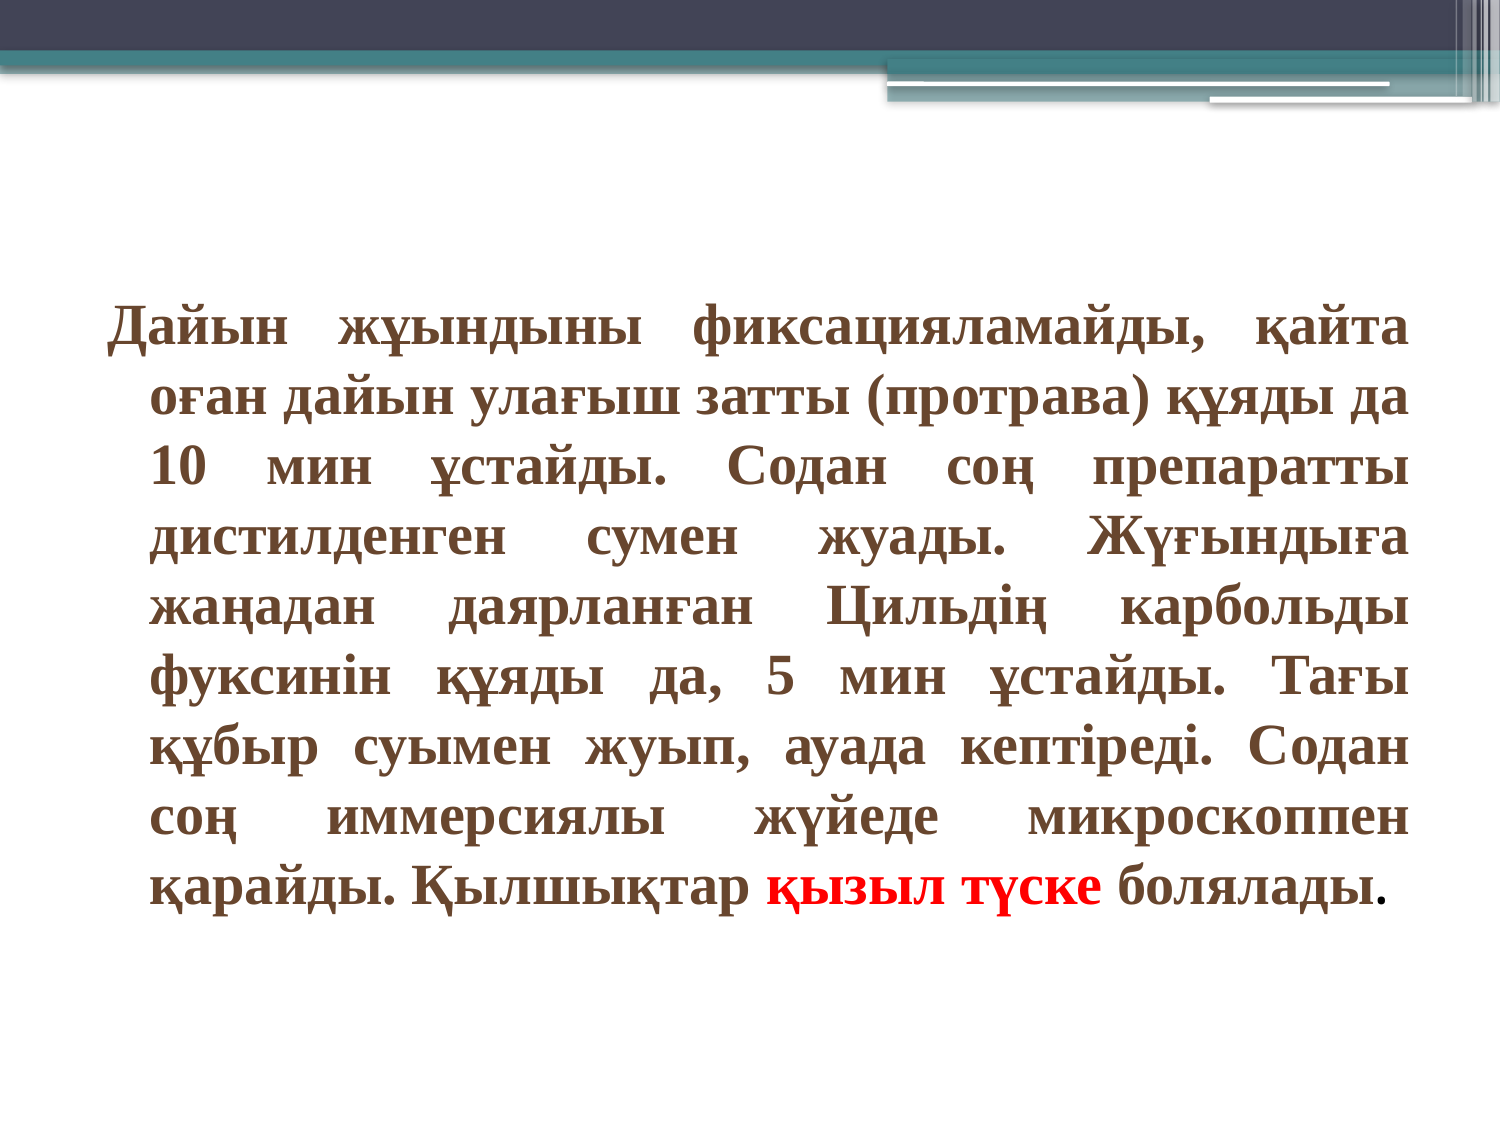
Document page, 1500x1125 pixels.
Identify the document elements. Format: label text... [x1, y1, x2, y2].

list Дайын жұындыны фиксацияламайды, қайта оған дайын улағыш затты (протрава) құяды да 10 мин ұстайды. Содан соң препаратты дистилденген сумен жуады. Жүғындыға жаңадан даярланған Цильдің карбольды фуксинін құяды да, 5 мин ұстайды. Тағы құбыр суымен жуып, ауада кептіреді. Содан соң иммерсиялы жүйеде микроскоппен қарайды. Қылшықтар қызыл түске болялады. [75, 278, 1425, 1079]
